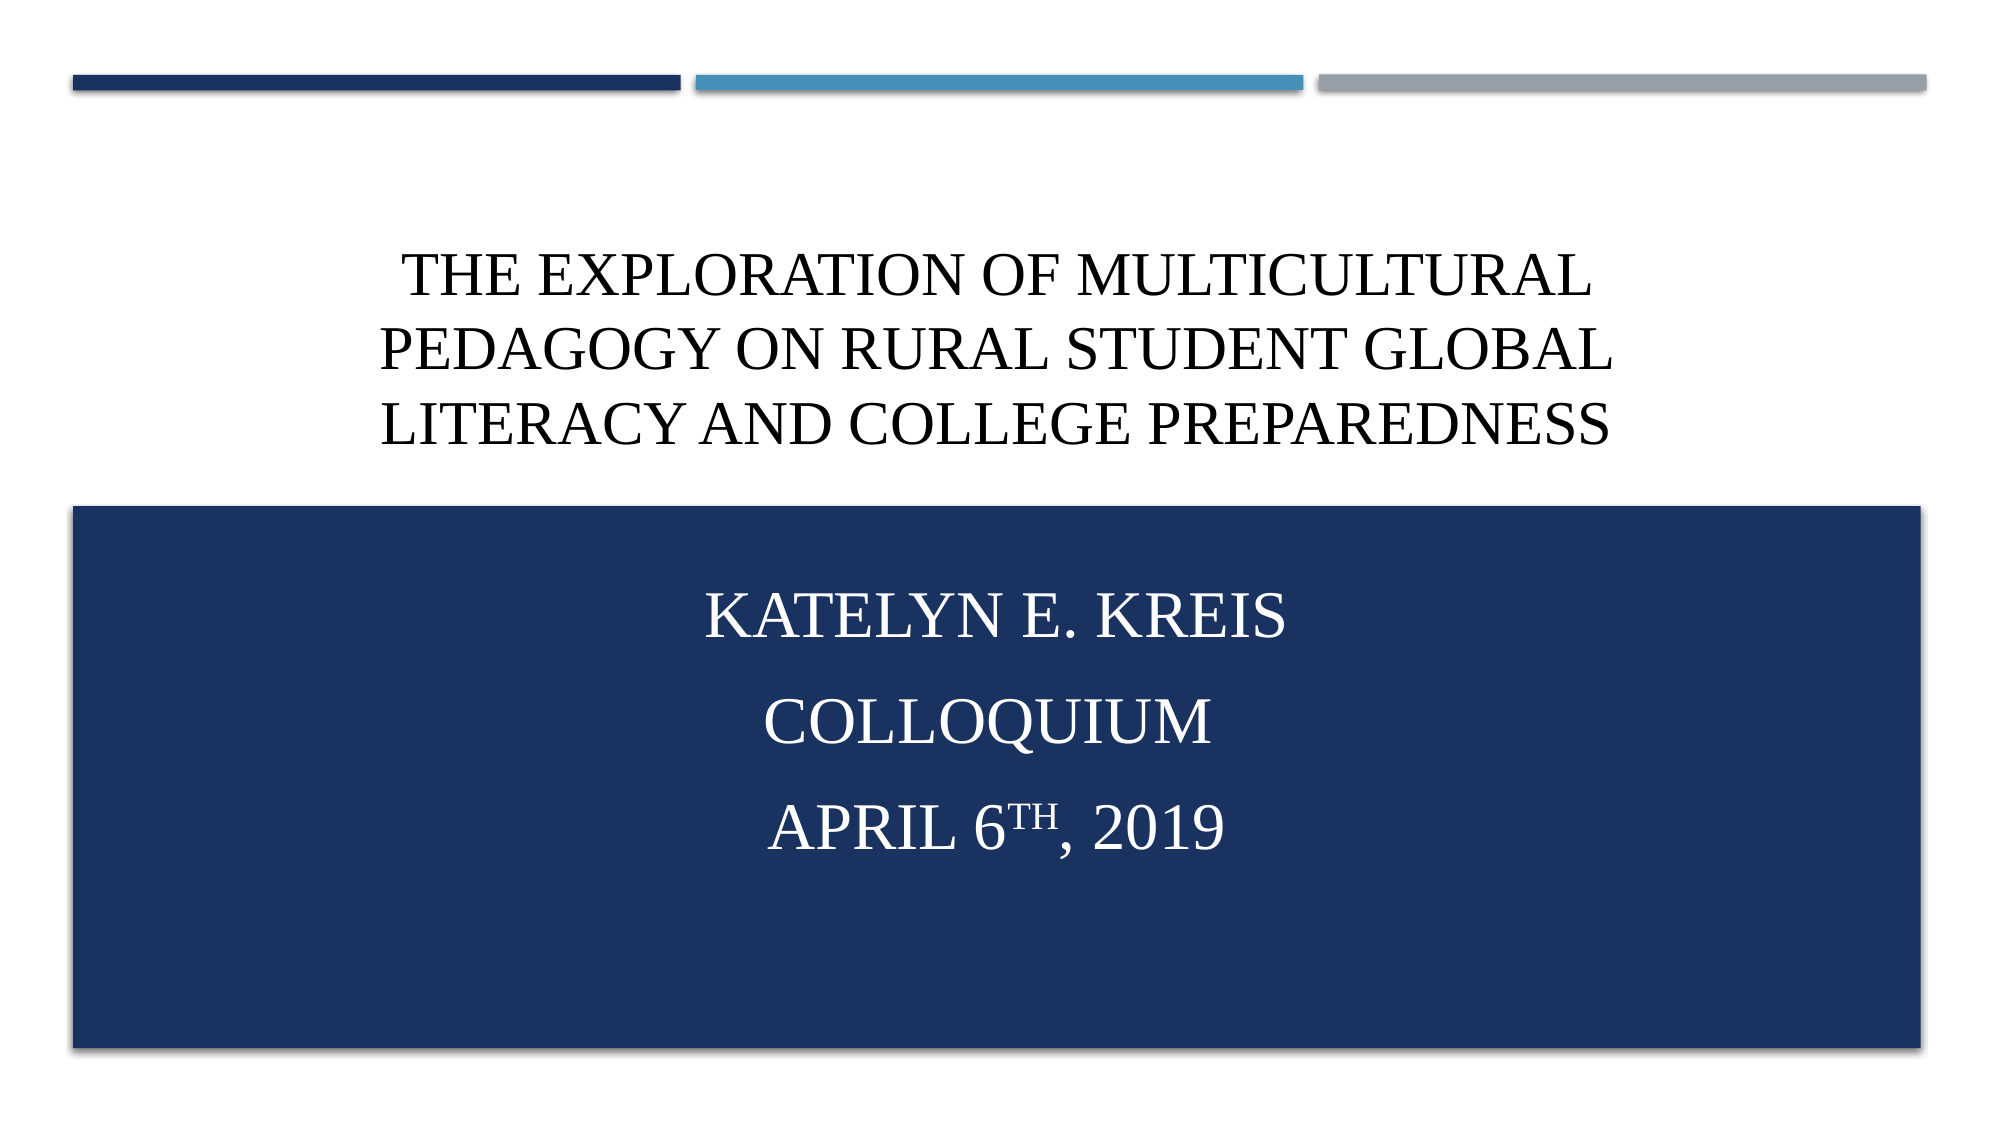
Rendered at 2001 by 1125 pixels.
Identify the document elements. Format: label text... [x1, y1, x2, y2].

subtitle Katelyn e. Kreis Colloquium April 6th, 2019 [584, 563, 1409, 661]
title The Exploration of Multicultural pedagogy on Rural student Global literacy and college preparedness [220, 224, 1774, 465]
